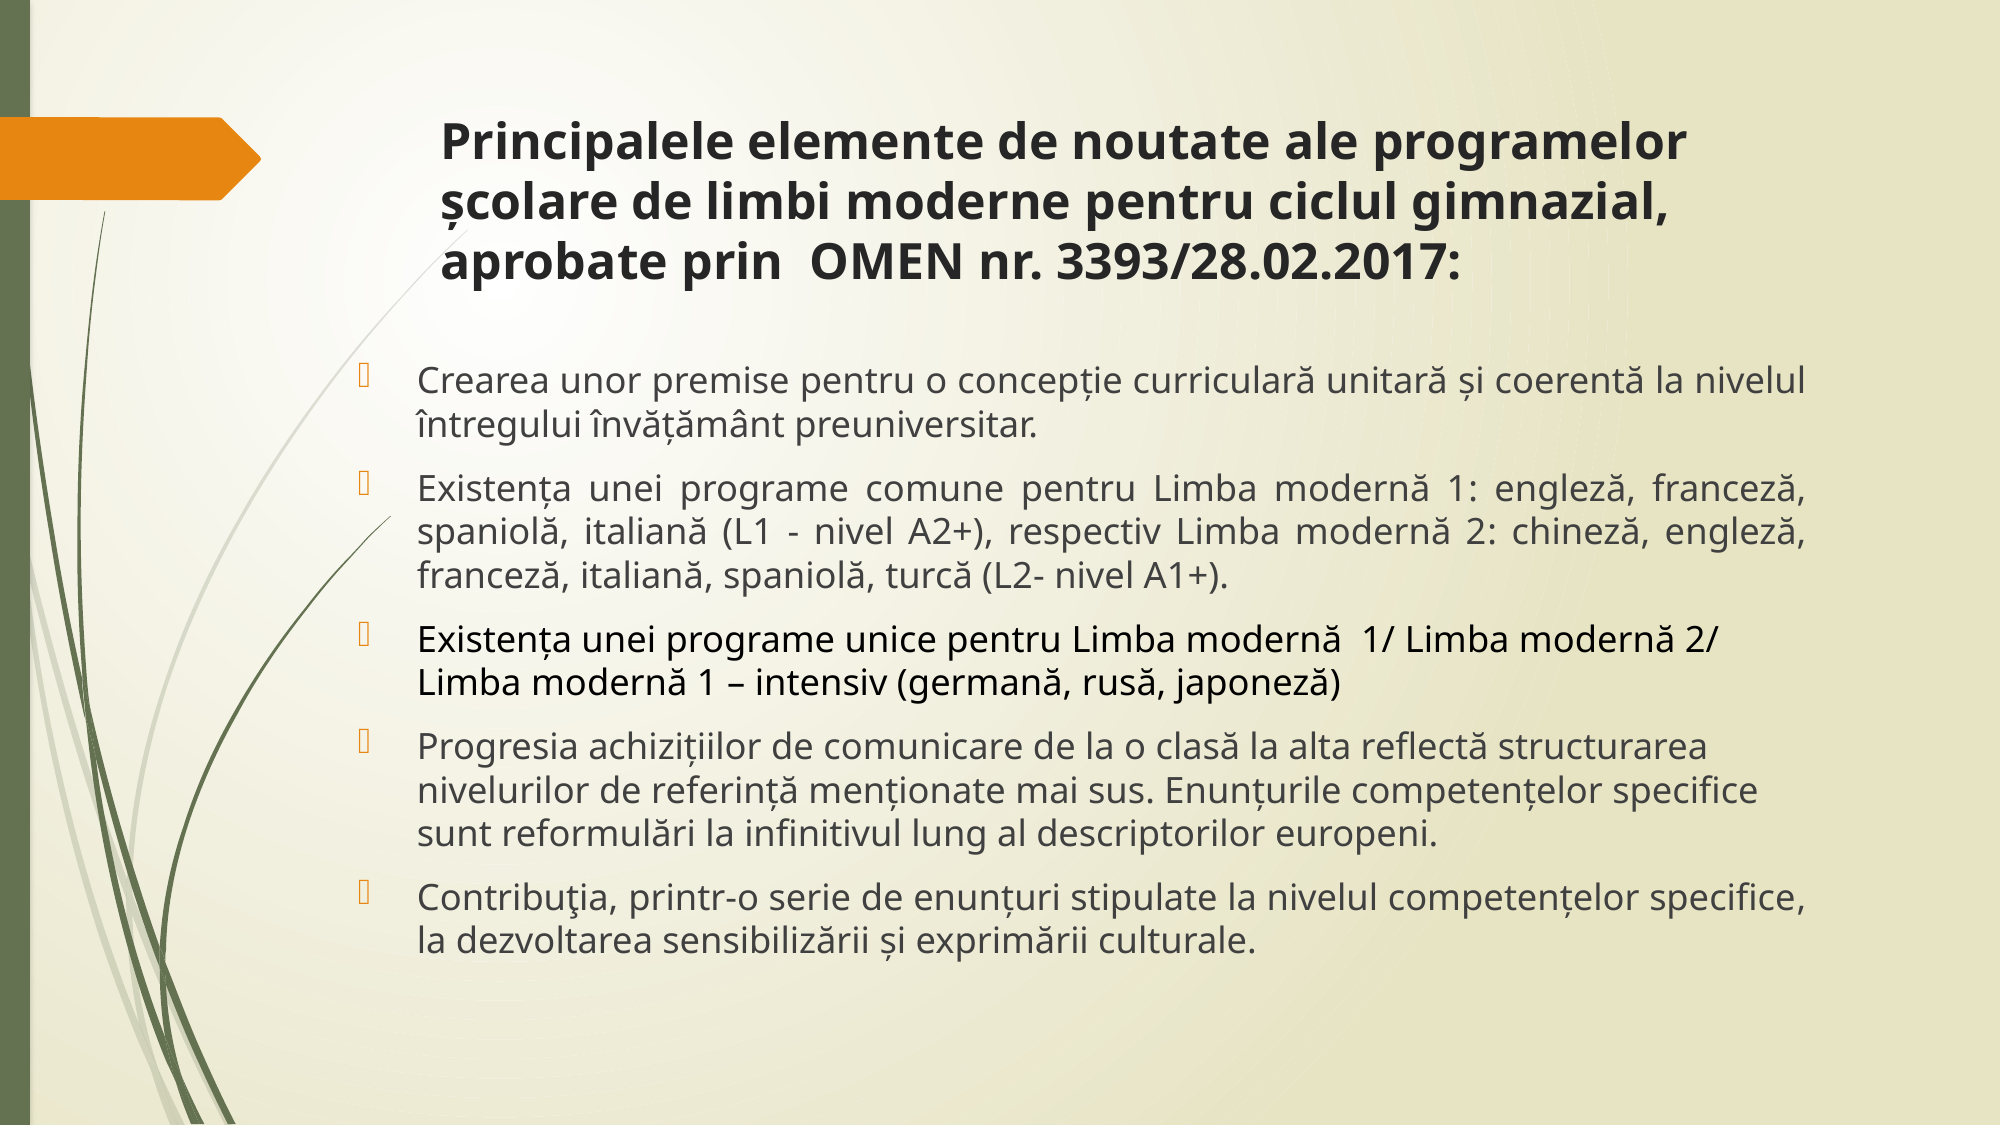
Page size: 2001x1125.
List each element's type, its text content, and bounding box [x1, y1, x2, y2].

title Principalele elemente de noutate ale programelor școlare de limbi moderne pentru ciclul gimnazial, aprobate prin OMEN nr. 3393/28.02.2017: [425, 102, 1888, 313]
list Crearea unor premise pentru o concepţie curriculară unitară şi coerentă la nivelul întregului învățământ preuniversitar. Existența unei programe comune pentru Limba modernă 1: engleză, franceză, spaniolă, italiană (L1 - nivel A2+), respectiv Limba modernă 2: chineză, engleză, franceză, italiană, spaniolă, turcă (L2- nivel A1+). Existența unei programe unice pentru Limba modernă 1/ Limba modernă 2/ Limba modernă 1 – intensiv (germană, rusă, japoneză) Progresia achizițiilor de comunicare de la o clasă la alta reflectă structurarea nivelurilor de referință menționate mai sus. Enunțurile competențelor specifice sunt reformulări la infinitivul lung al descriptorilor europeni. Contribuţia, printr-o serie de enunțuri stipulate la nivelul competențelor specifice, la dezvoltarea sensibilizării și exprimării culturale. [342, 350, 1822, 970]
